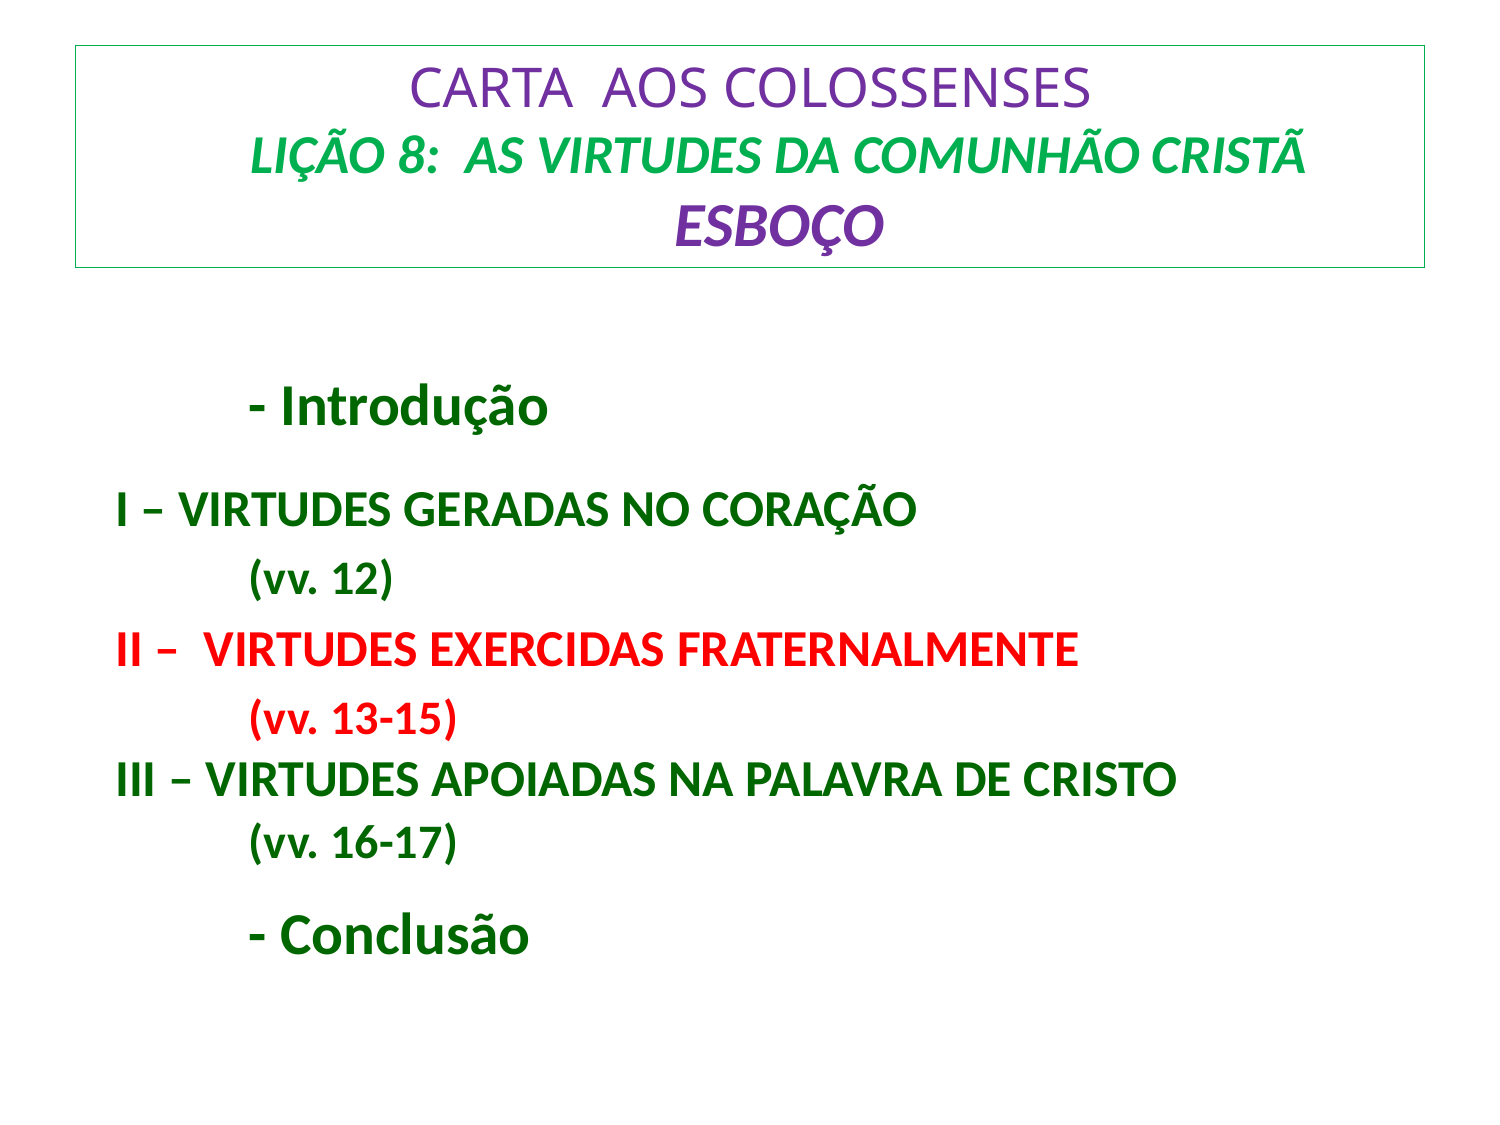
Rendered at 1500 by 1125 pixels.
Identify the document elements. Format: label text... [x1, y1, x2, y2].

list - Introdução I – VIRTUDES GERADAS NO CORAÇÃO (vv. 12) II – VIRTUDES EXERCIDAS FRATERNALMENTE (vv. 13-15) III – VIRTUDES APOIADAS NA PALAVRA DE CRISTO (vv. 16-17) - Conclusão [100, 314, 1424, 975]
title CARTA AOS COLOSSENSES LIÇÃO 8: AS VIRTUDES DA COMUNHÃO CRISTÃ ESBOÇO [75, 45, 1425, 268]
